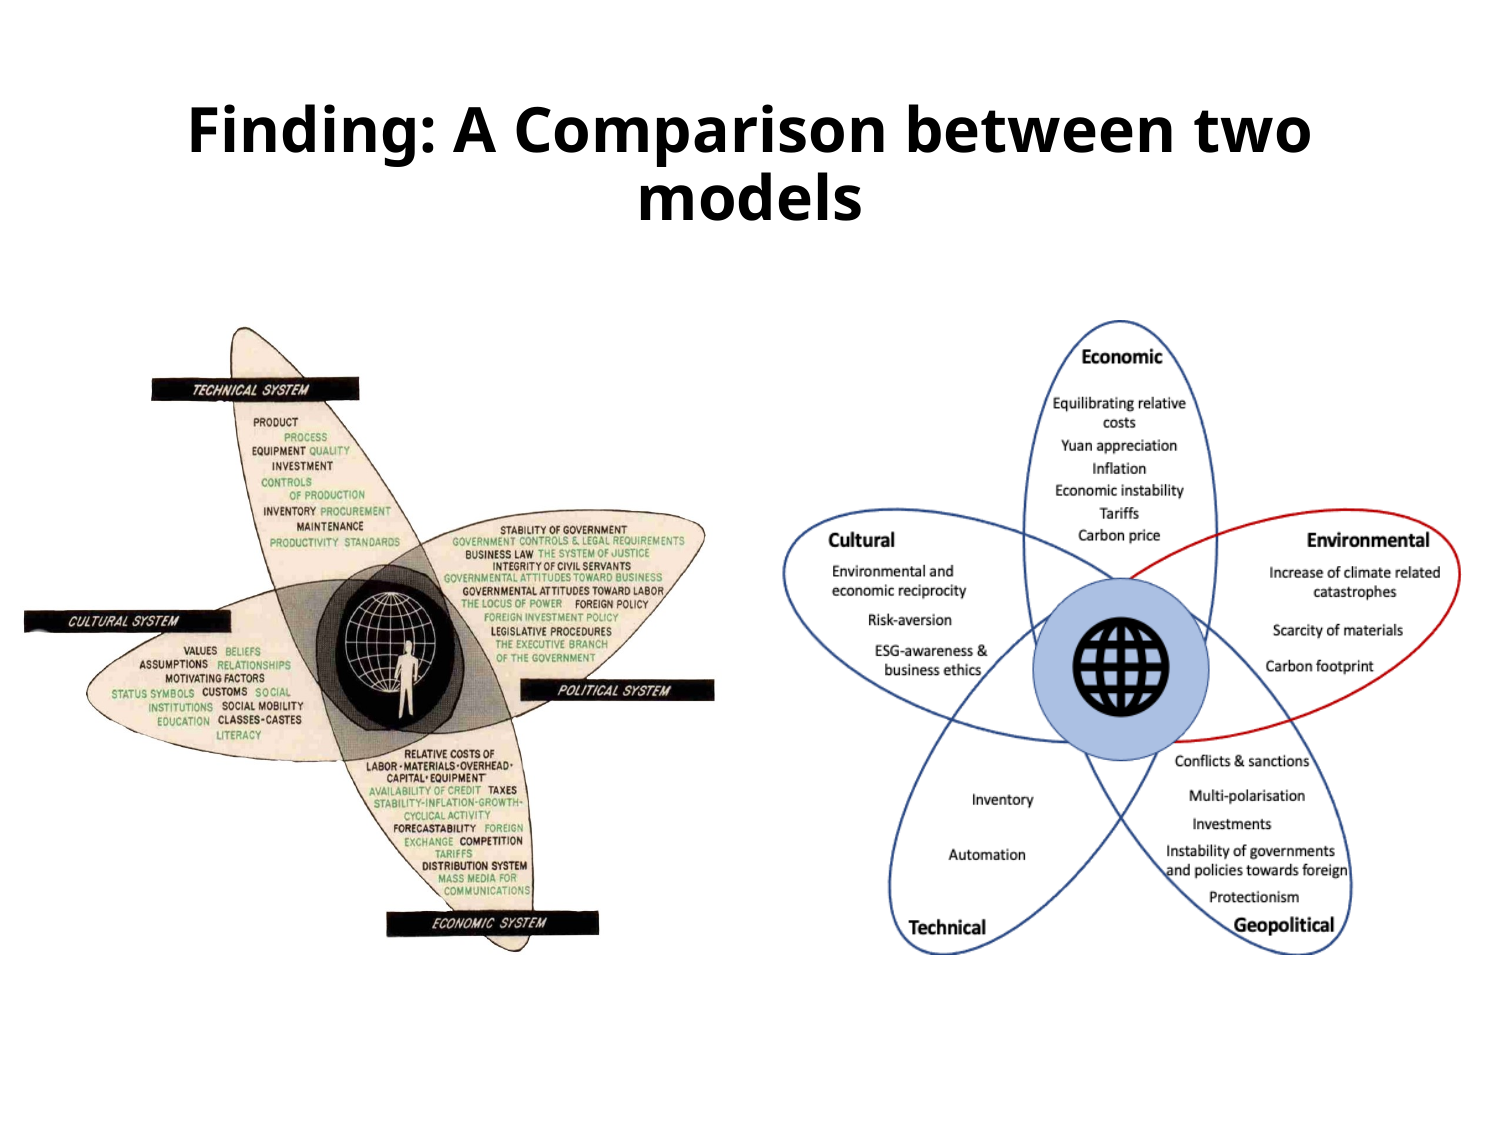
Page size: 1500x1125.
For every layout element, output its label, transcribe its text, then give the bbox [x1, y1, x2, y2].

picture [733, 320, 1482, 955]
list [1, 320, 733, 955]
title Finding: A Comparison between two models [59, 82, 1441, 250]
